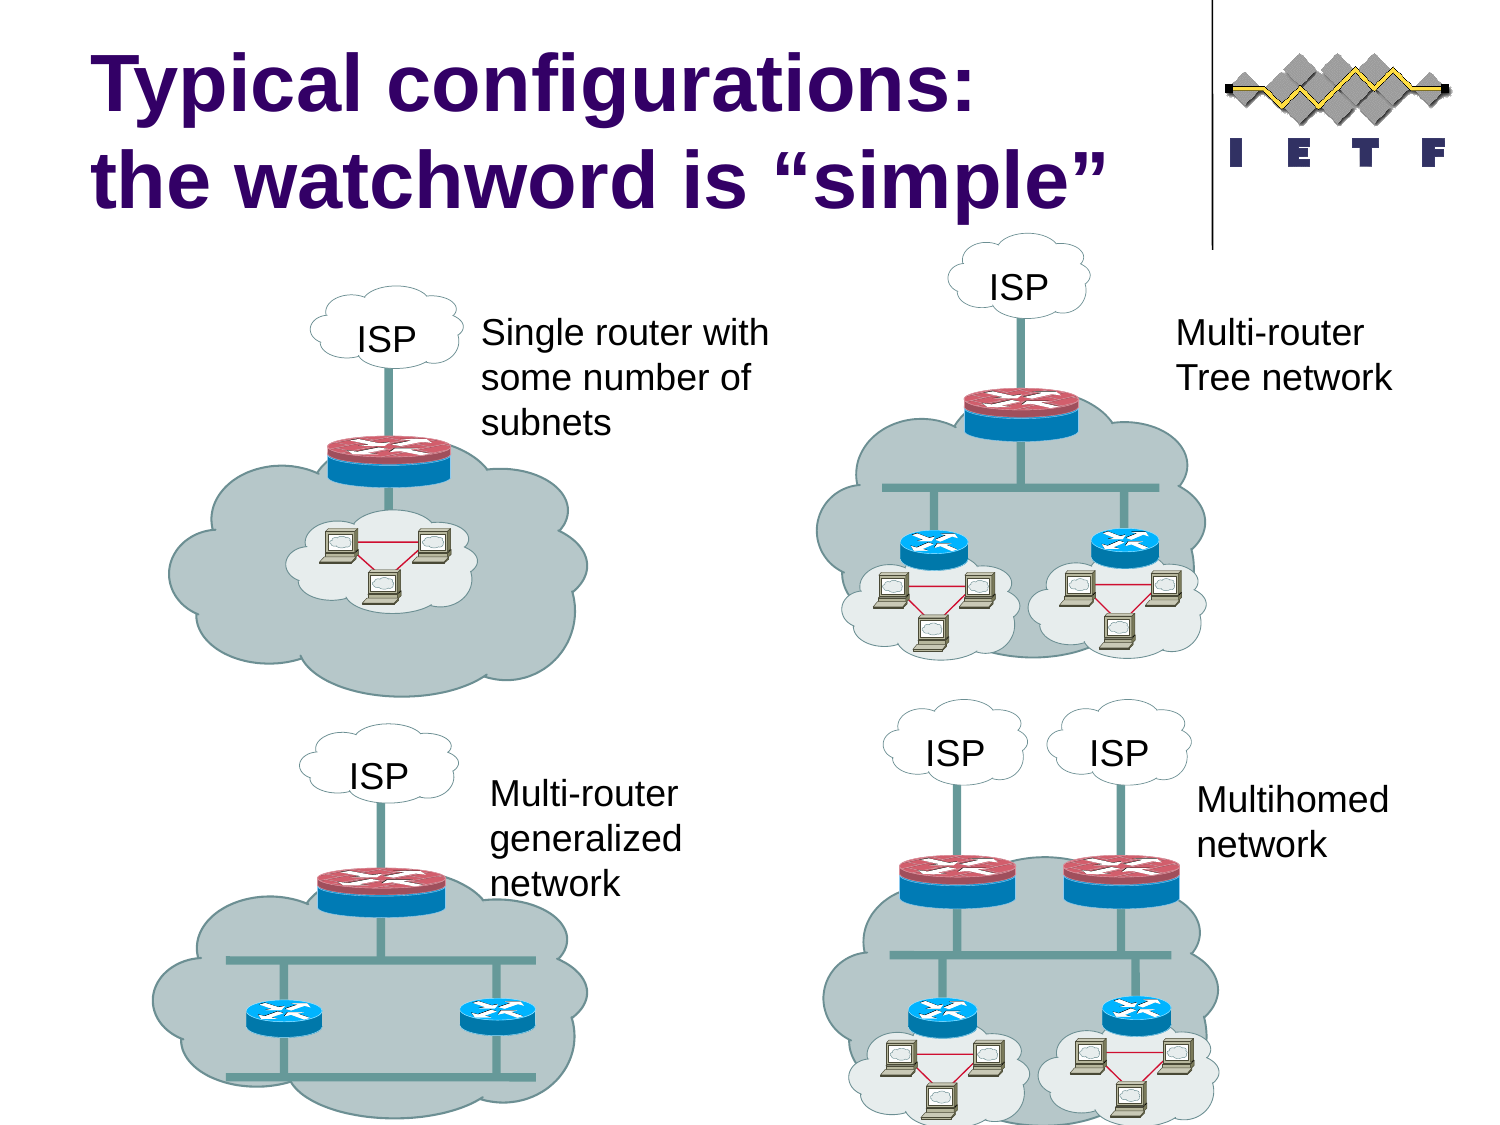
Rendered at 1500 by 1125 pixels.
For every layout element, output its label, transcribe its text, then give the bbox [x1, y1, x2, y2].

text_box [150, 722, 590, 1125]
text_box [814, 232, 1208, 662]
picture [1212, 37, 1463, 181]
text_box Multihomed network [1226, 768, 1405, 873]
text_box Multi-router generalized network [594, 761, 708, 912]
text_box Single router with some number of subnets [594, 300, 785, 451]
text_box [166, 284, 590, 699]
title Typical configurations: the watchword is “simple” [74, 19, 1201, 233]
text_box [821, 698, 1221, 1125]
text_box Multi-router Tree network [1213, 300, 1408, 406]
